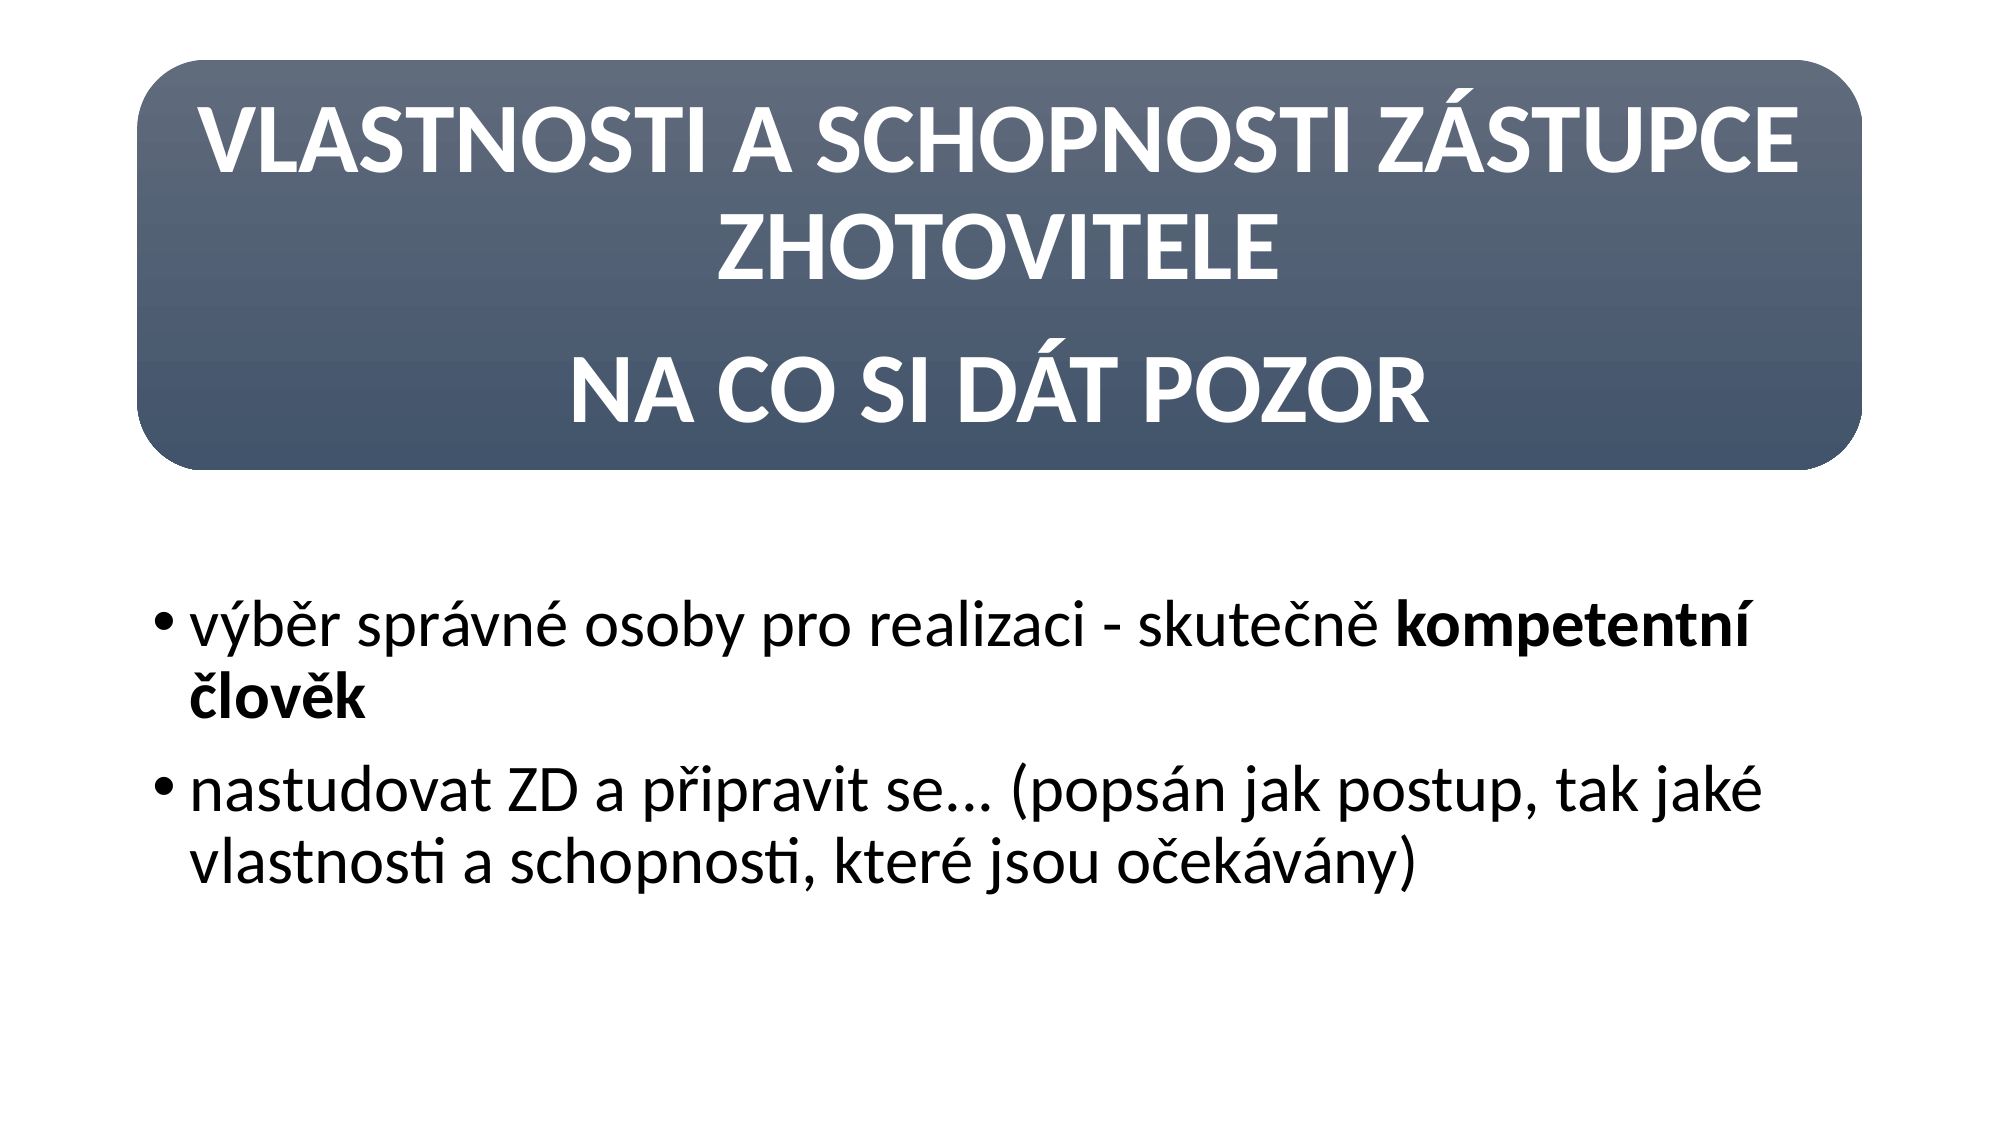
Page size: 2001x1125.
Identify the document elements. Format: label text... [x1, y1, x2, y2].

list výběr správné osoby pro realizaci - skutečně kompetentní člověk ​ nastudovat ZD a připravit se... (popsán jak postup, tak jaké vlastnosti a schopnosti, které jsou očekávány)​ [137, 490, 1863, 1041]
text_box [137, 59, 1863, 471]
